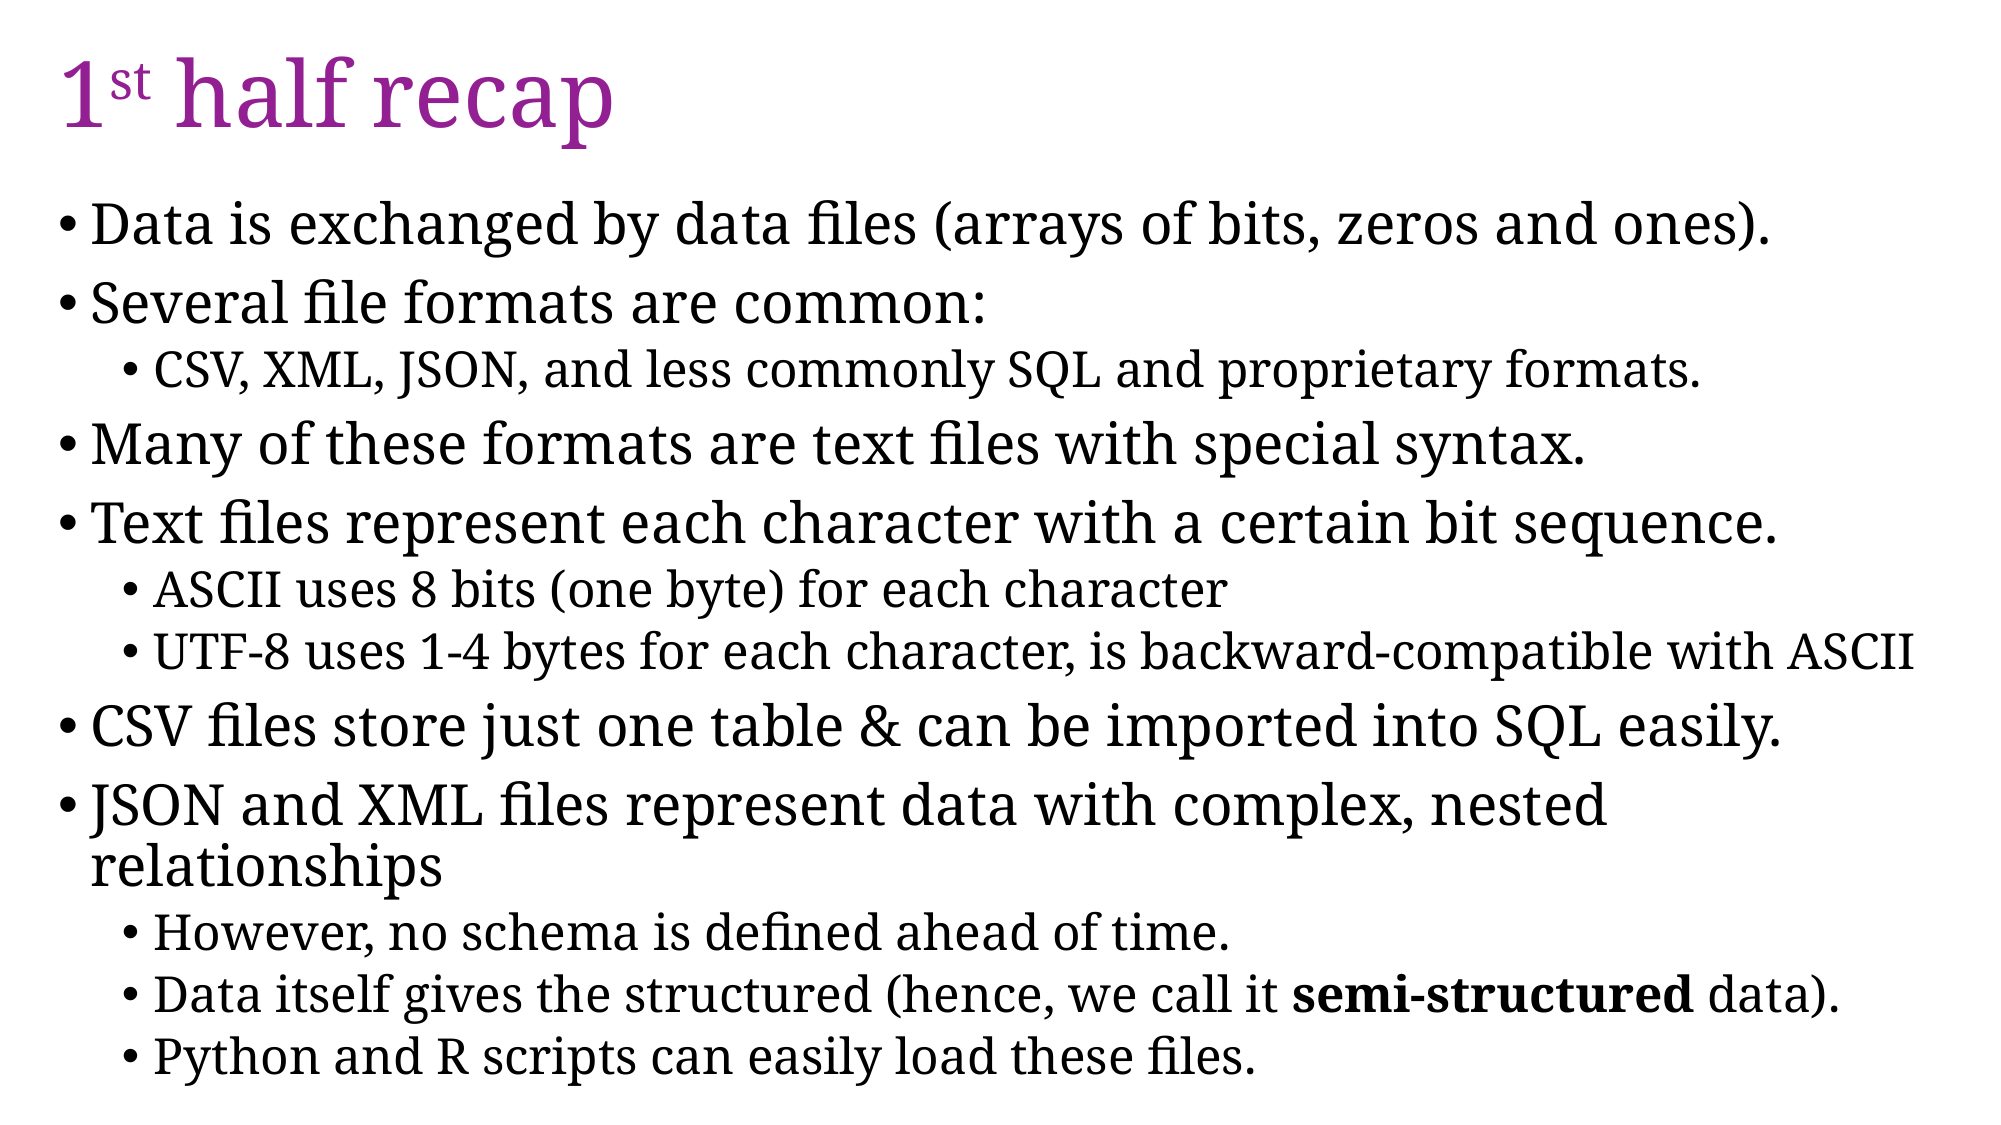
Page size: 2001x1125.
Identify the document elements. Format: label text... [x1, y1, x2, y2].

title 1st half recap [43, 25, 1953, 171]
list Data is exchanged by data files (arrays of bits, zeros and ones). Several file formats are common: CSV, XML, JSON, and less commonly SQL and proprietary formats. Many of these formats are text files with special syntax. Text files represent each character with a certain bit sequence. ASCII uses 8 bits (one byte) for each character UTF-8 uses 1-4 bytes for each character, is backward-compatible with ASCII CSV files store just one table & can be imported into SQL easily. JSON and XML files represent data with complex, nested relationships However, no schema is defined ahead of time. Data itself gives the structured (hence, we call it semi-structured data). Python and R scripts can easily load these files. [43, 188, 1953, 1106]
